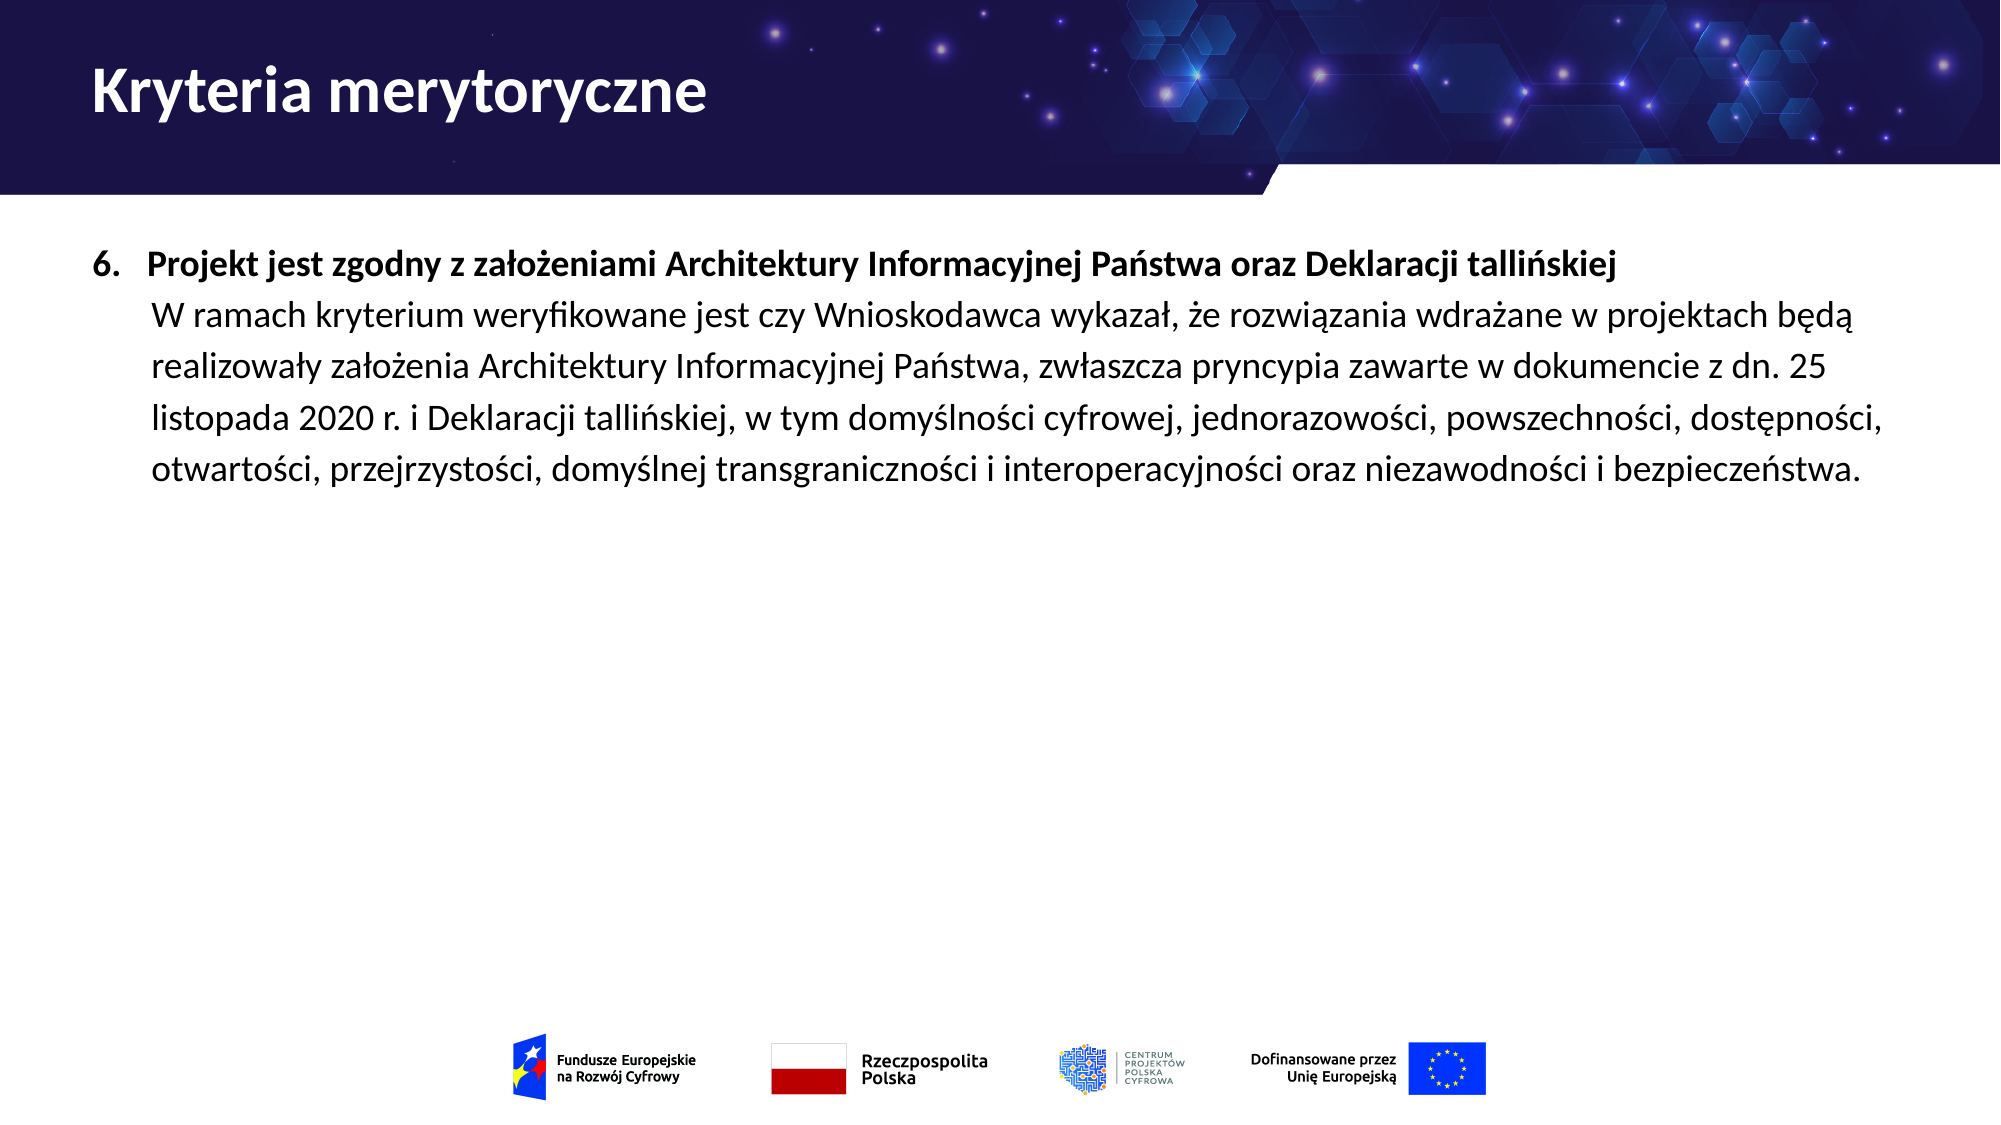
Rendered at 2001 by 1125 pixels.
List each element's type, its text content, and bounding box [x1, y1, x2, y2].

title Kryteria merytoryczne [77, 46, 1863, 136]
picture [0, 0, 2000, 195]
list 6. Projekt jest zgodny z założeniami Architektury Informacyjnej Państwa oraz Deklaracji tallińskiej W ramach kryterium weryfikowane jest czy Wnioskodawca wykazał, że rozwiązania wdrażane w projektach będą realizowały założenia Architektury Informacyjnej Państwa, zwłaszcza pryncypia zawarte w dokumencie z dn. 25 listopada 2020 r. i Deklaracji tallińskiej, w tym domyślności cyfrowej, jednorazowości, powszechności, dostępności, otwartości, przejrzystości, domyślnej transgraniczności i interoperacyjności oraz niezawodności i bezpieczeństwa. [77, 225, 1904, 900]
picture [491, 1011, 1509, 1122]
